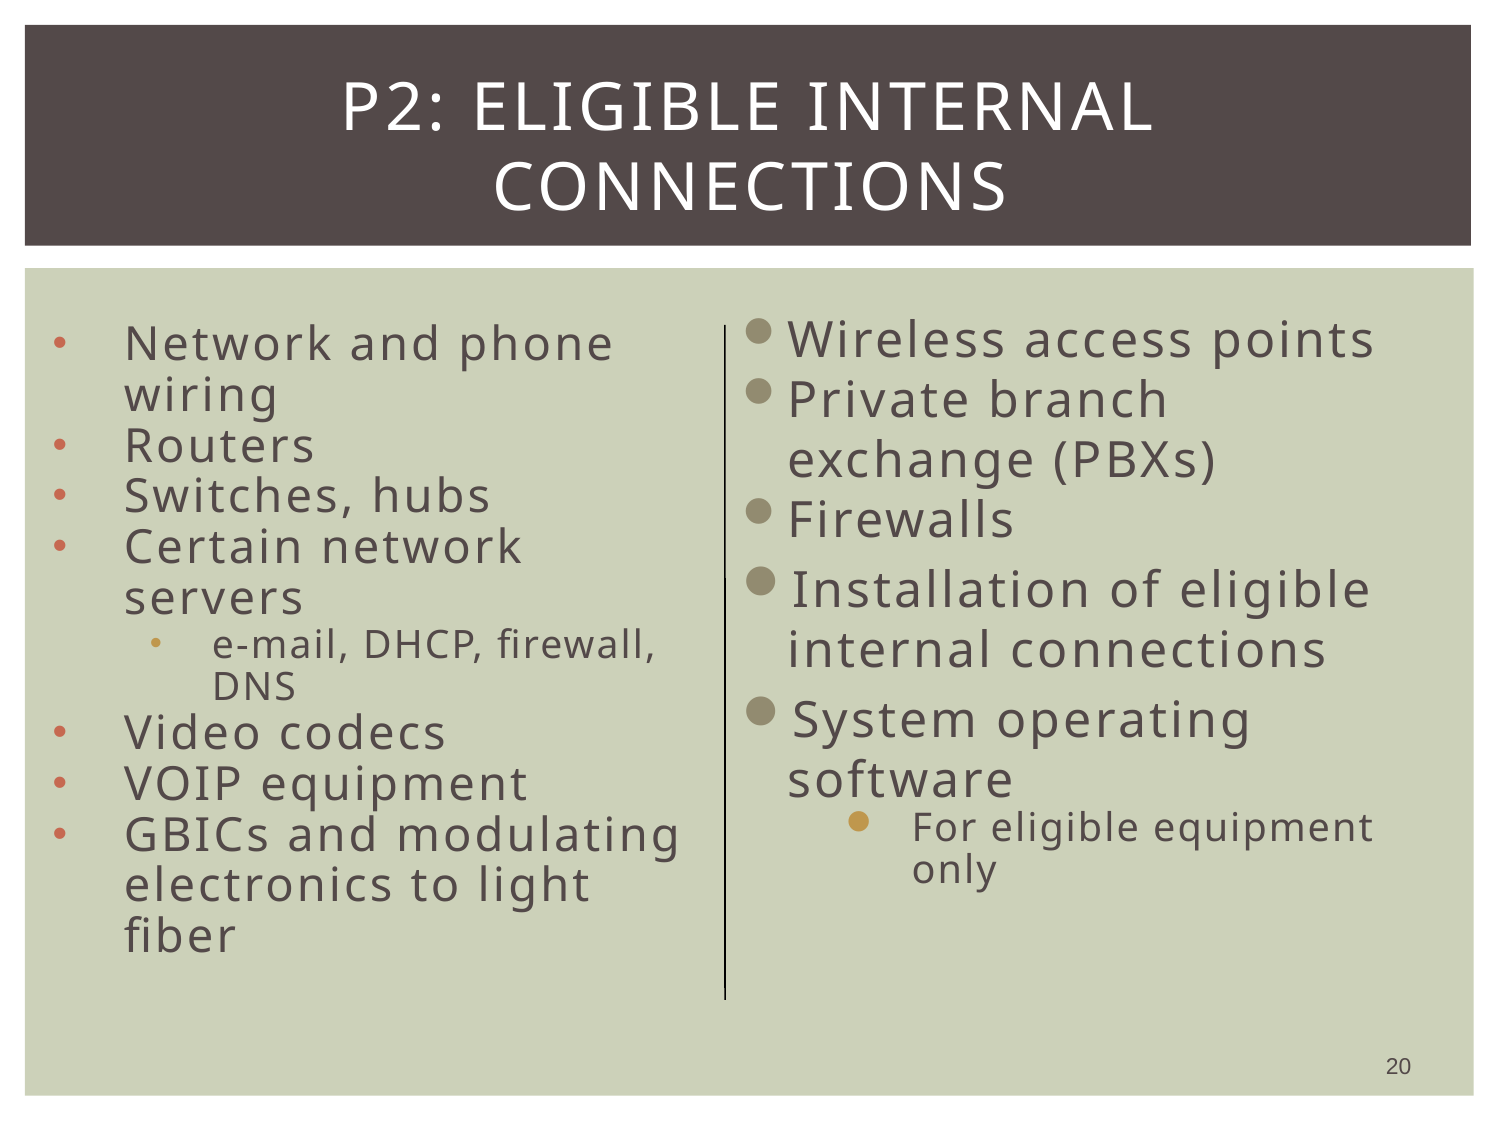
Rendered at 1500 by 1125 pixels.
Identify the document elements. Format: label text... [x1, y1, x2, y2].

list Wireless access points Private branch exchange (PBXs) Firewalls Installation of eligible internal connections System operating software For eligible equipment only [727, 299, 1415, 975]
list Network and phone wiring Routers Switches, hubs Certain network servers e-mail, DHCP, firewall, DNS Video codecs VOIP equipment GBICs and modulating electronics to light fiber [37, 312, 700, 988]
slide_number 20 [1349, 1041, 1448, 1089]
title P2: Eligible Internal Connections [75, 50, 1425, 238]
